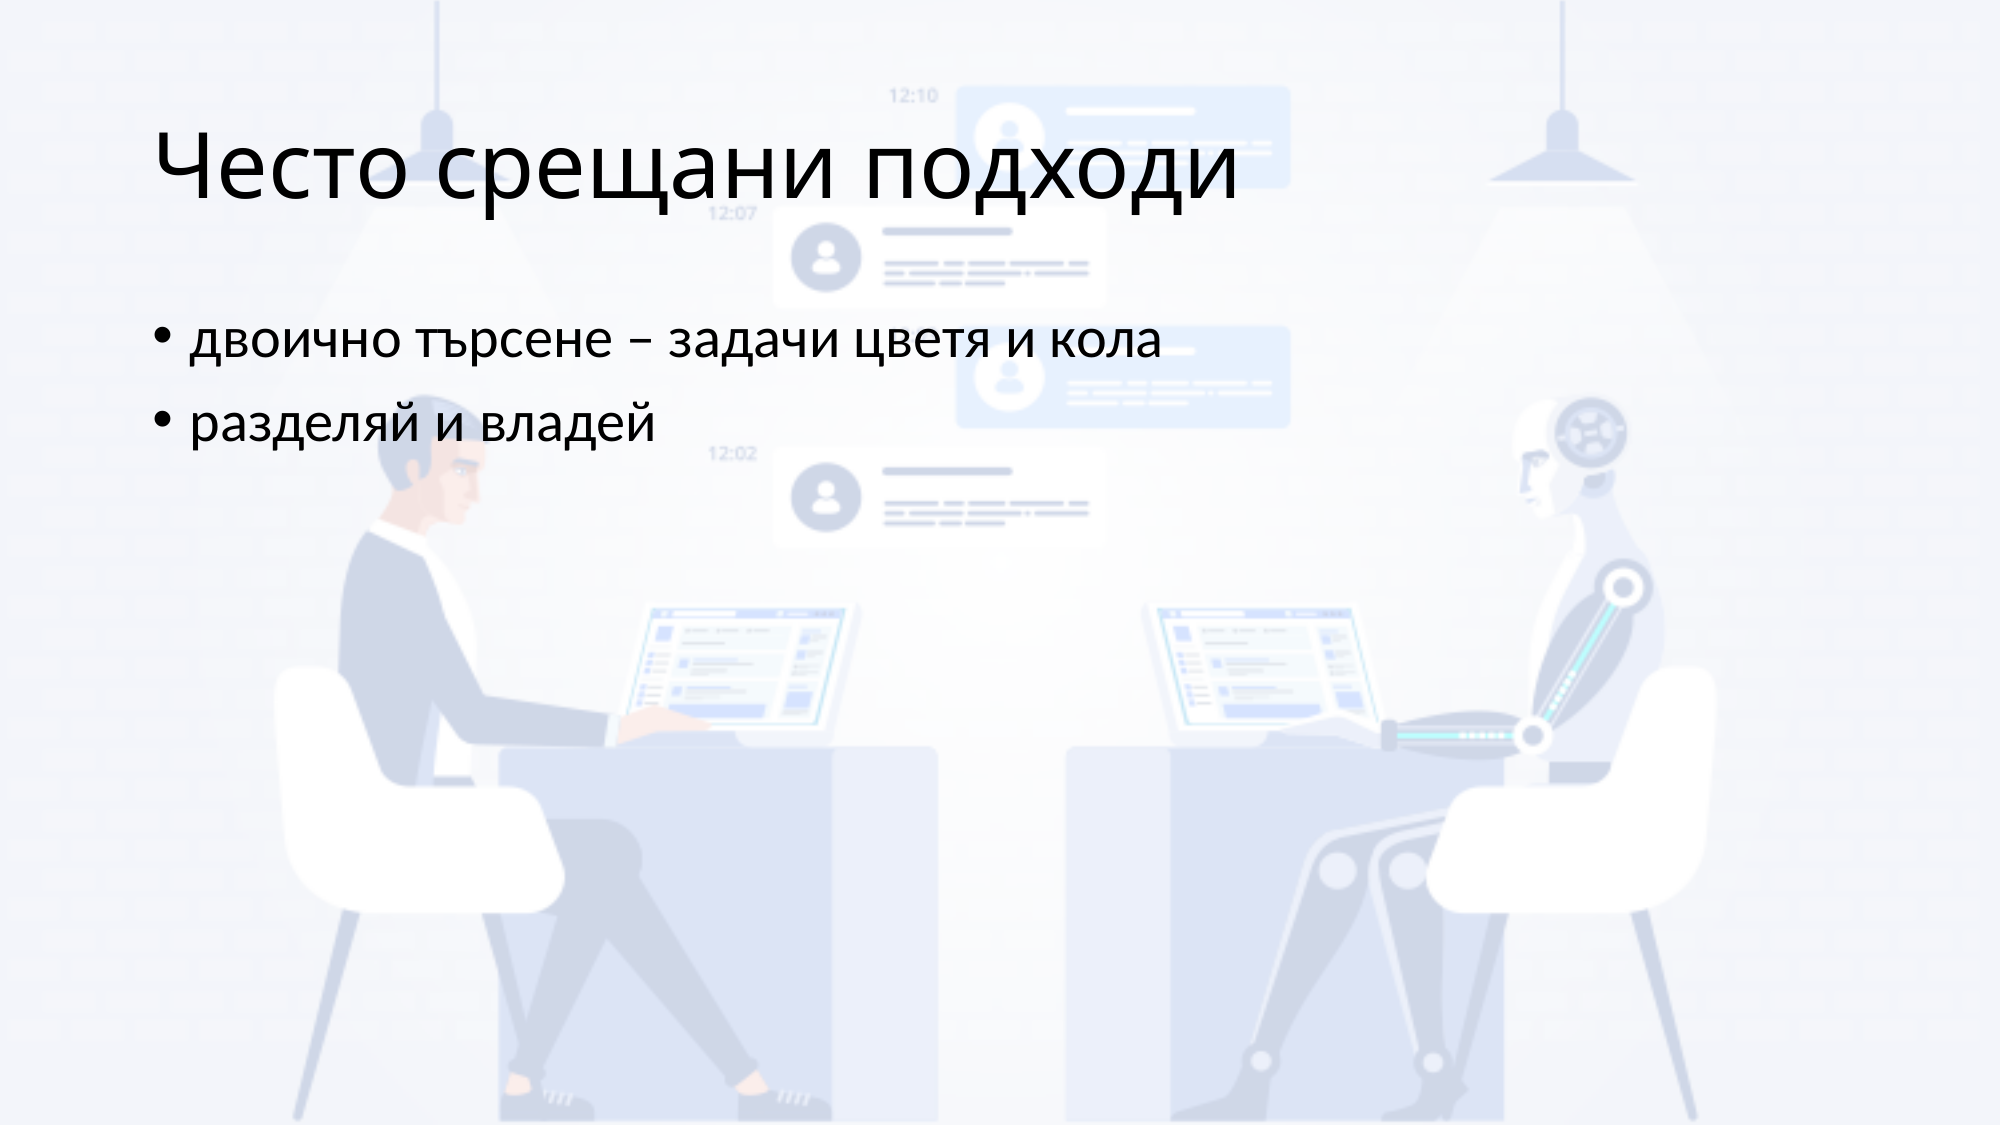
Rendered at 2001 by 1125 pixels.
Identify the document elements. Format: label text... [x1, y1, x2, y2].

list двоично търсене – задачи цветя и кола разделяй и владей [137, 299, 1863, 1014]
title Често срещани подходи [137, 59, 1863, 278]
